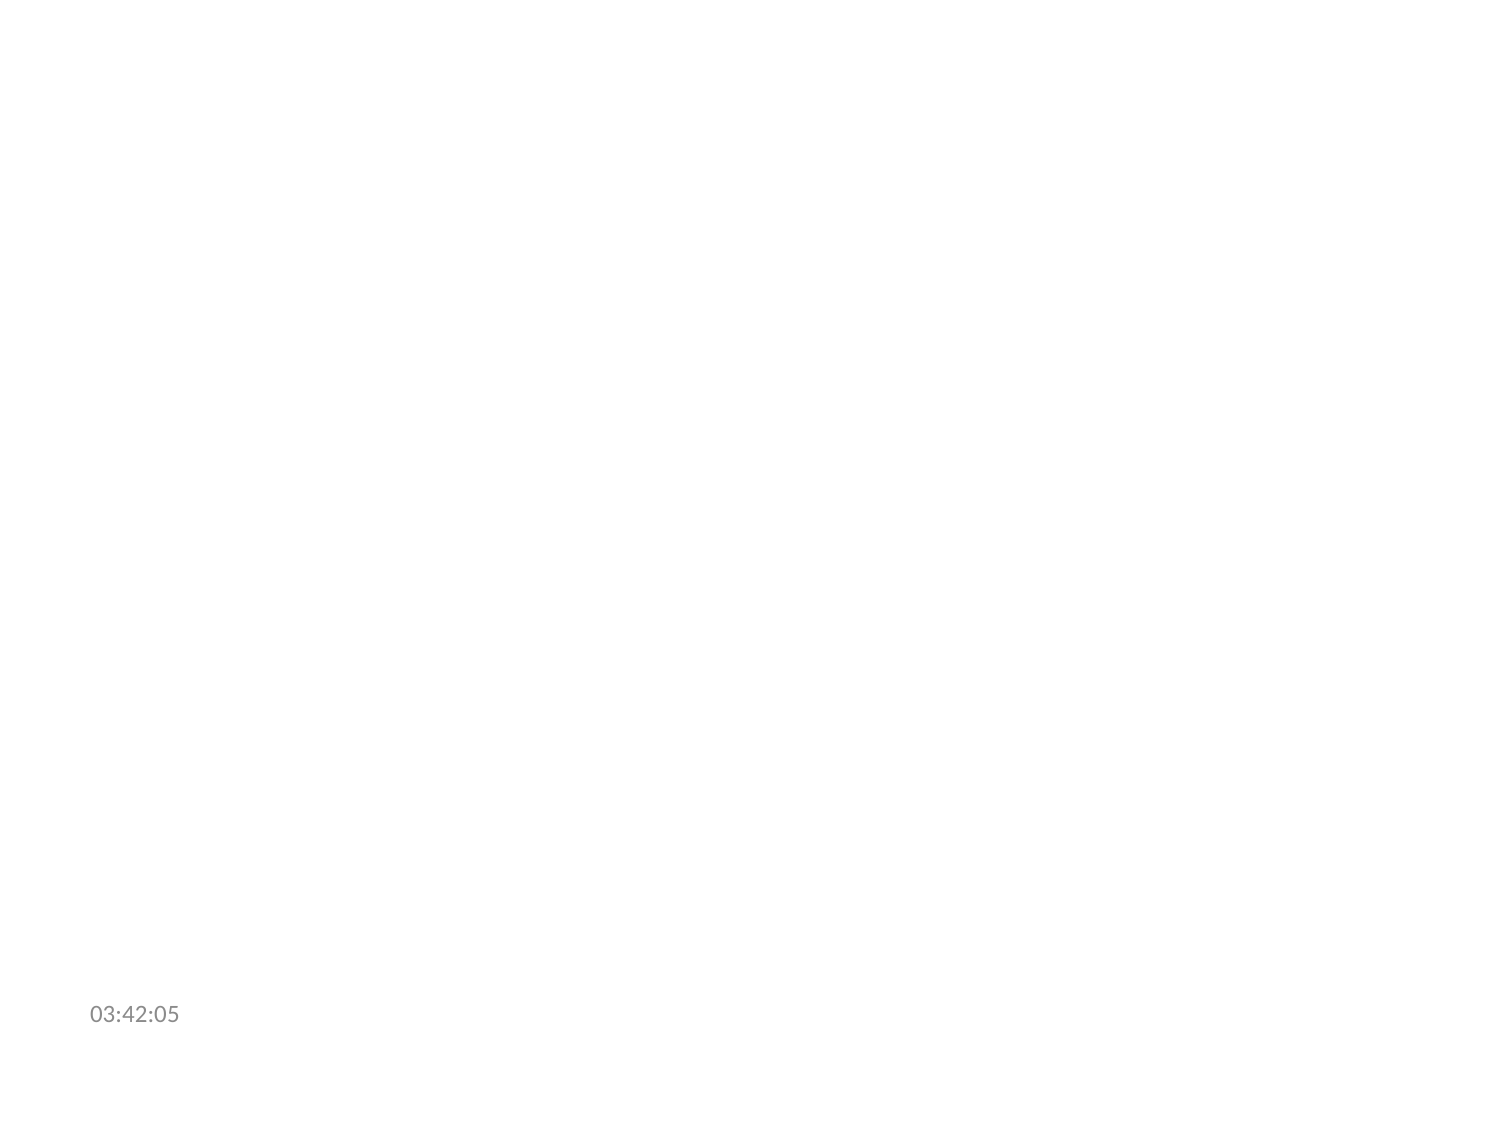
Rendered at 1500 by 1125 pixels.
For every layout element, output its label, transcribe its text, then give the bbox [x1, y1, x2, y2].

text_box 15:35:09 [75, 982, 425, 1043]
